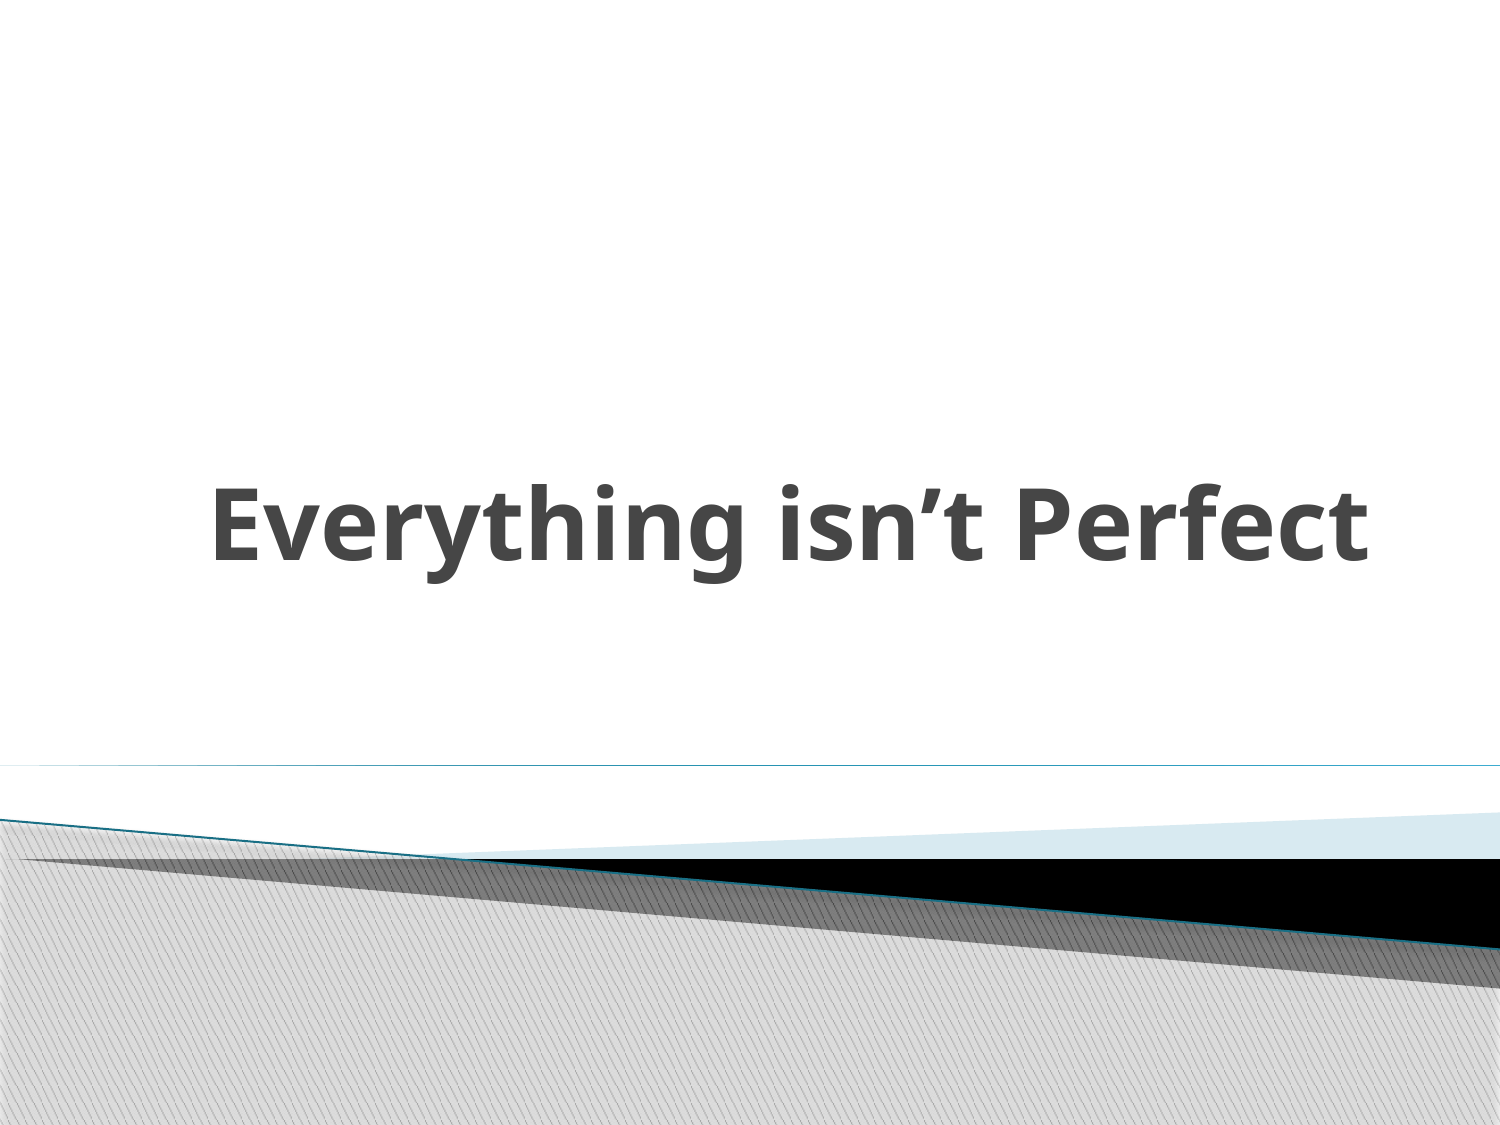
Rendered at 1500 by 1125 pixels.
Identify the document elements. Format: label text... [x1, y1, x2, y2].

title Everything isn’t Perfect [112, 287, 1388, 588]
picture [5, 859, 1500, 989]
